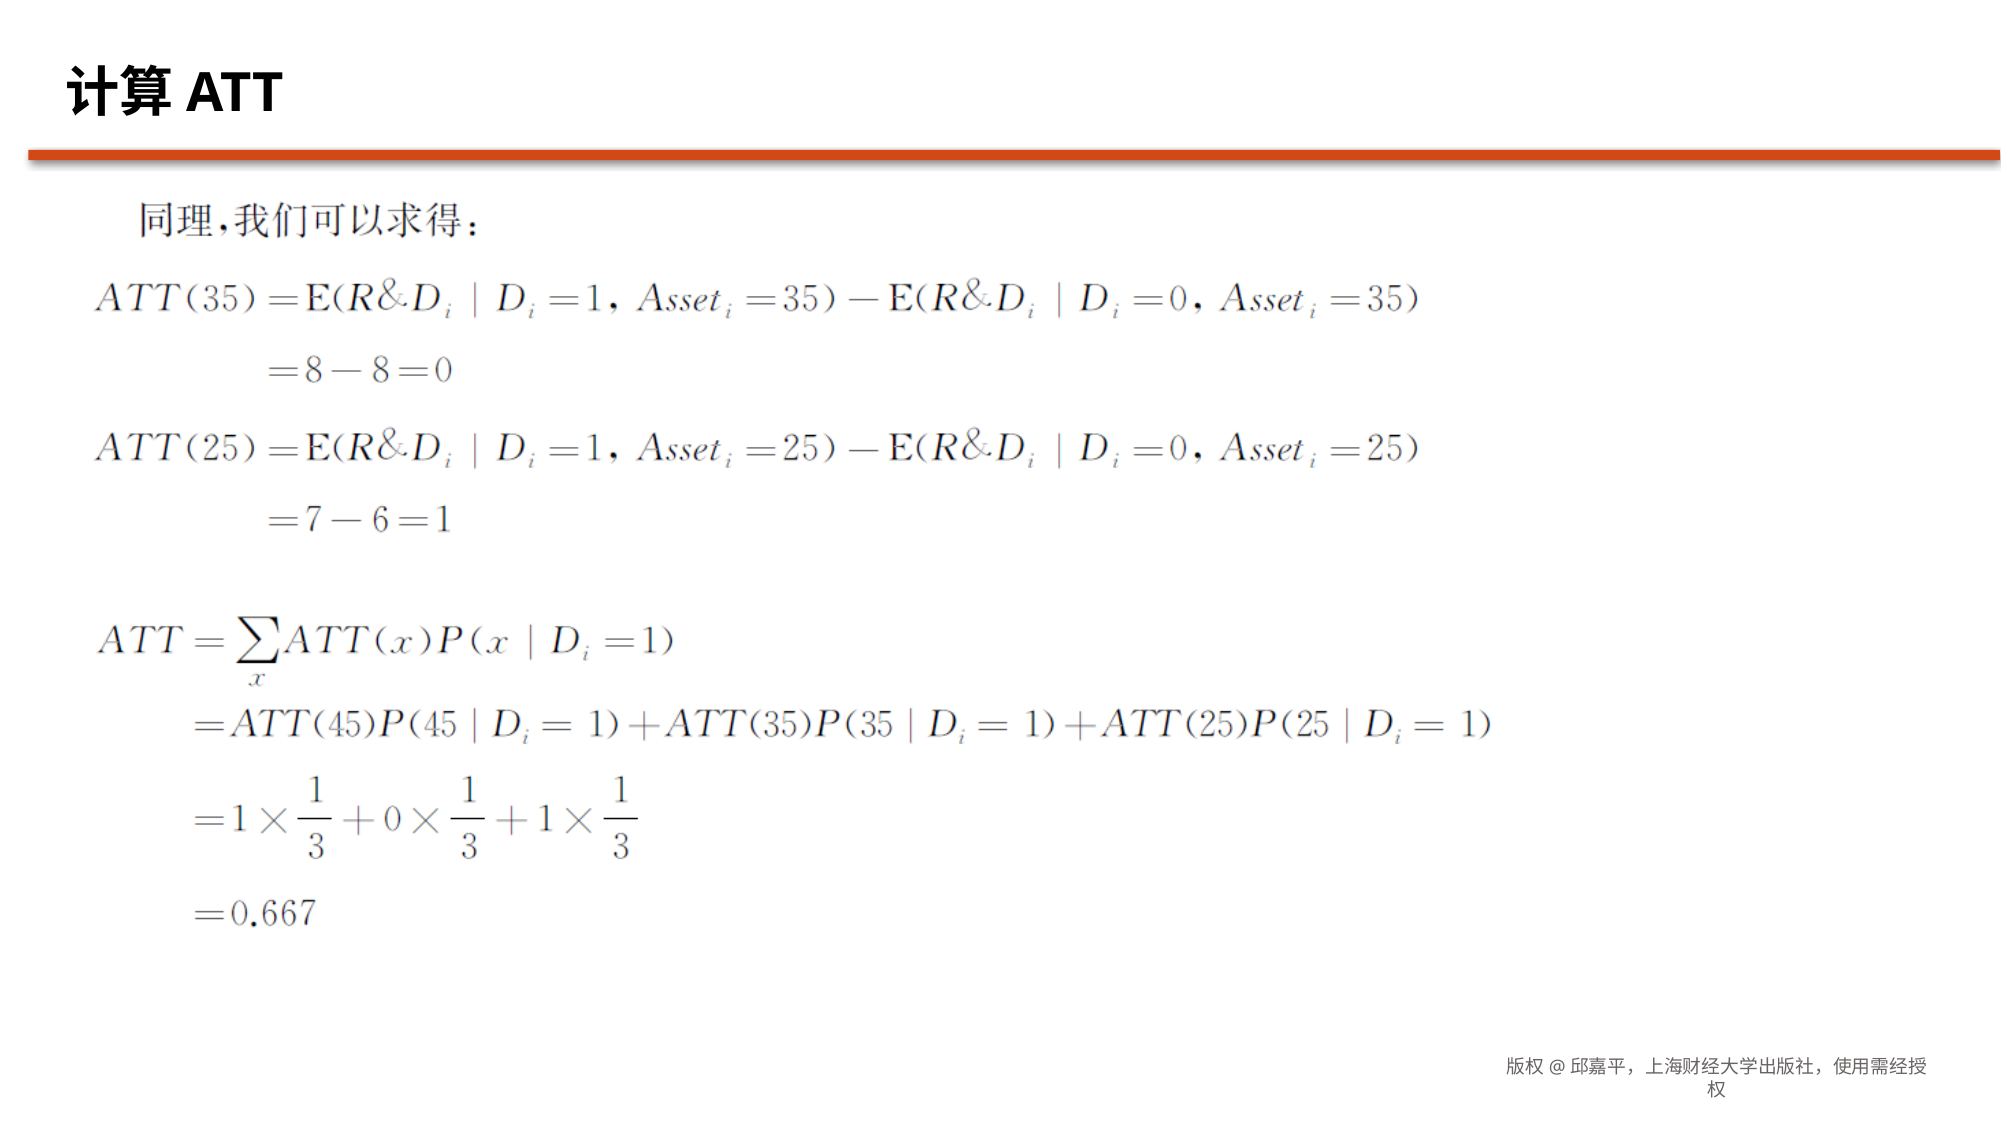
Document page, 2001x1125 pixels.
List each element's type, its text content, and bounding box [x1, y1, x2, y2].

picture [83, 188, 1464, 563]
footer 版权@邱嘉平，上海财经大学出版社，使用需经授权 [1483, 1046, 1950, 1109]
title 计算ATT [50, 50, 1825, 138]
picture [83, 602, 1508, 954]
